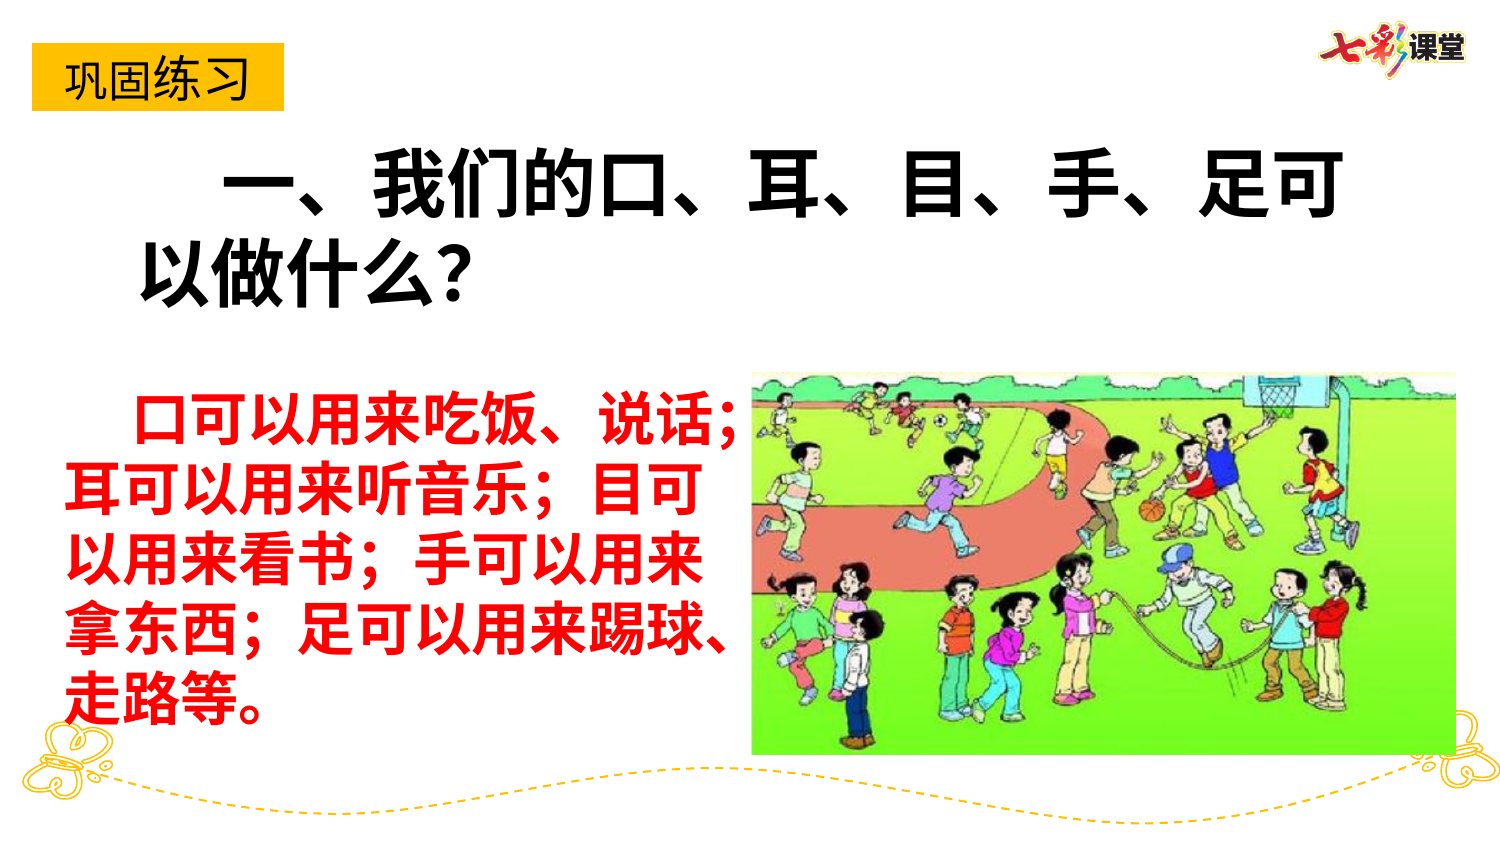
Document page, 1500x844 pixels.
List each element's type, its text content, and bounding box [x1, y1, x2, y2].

picture [746, 372, 1456, 755]
text_box 一、我们的口、耳、目、手、足可以做什么？ [115, 143, 1382, 310]
picture [1316, 20, 1468, 80]
text_box 巩固练习 [29, 40, 287, 114]
text_box 口可以用来吃饭、说话；耳可以用来听音乐；目可以用来看书；手可以用来拿东西；足可以用来踢球、走路等。 [52, 376, 730, 738]
